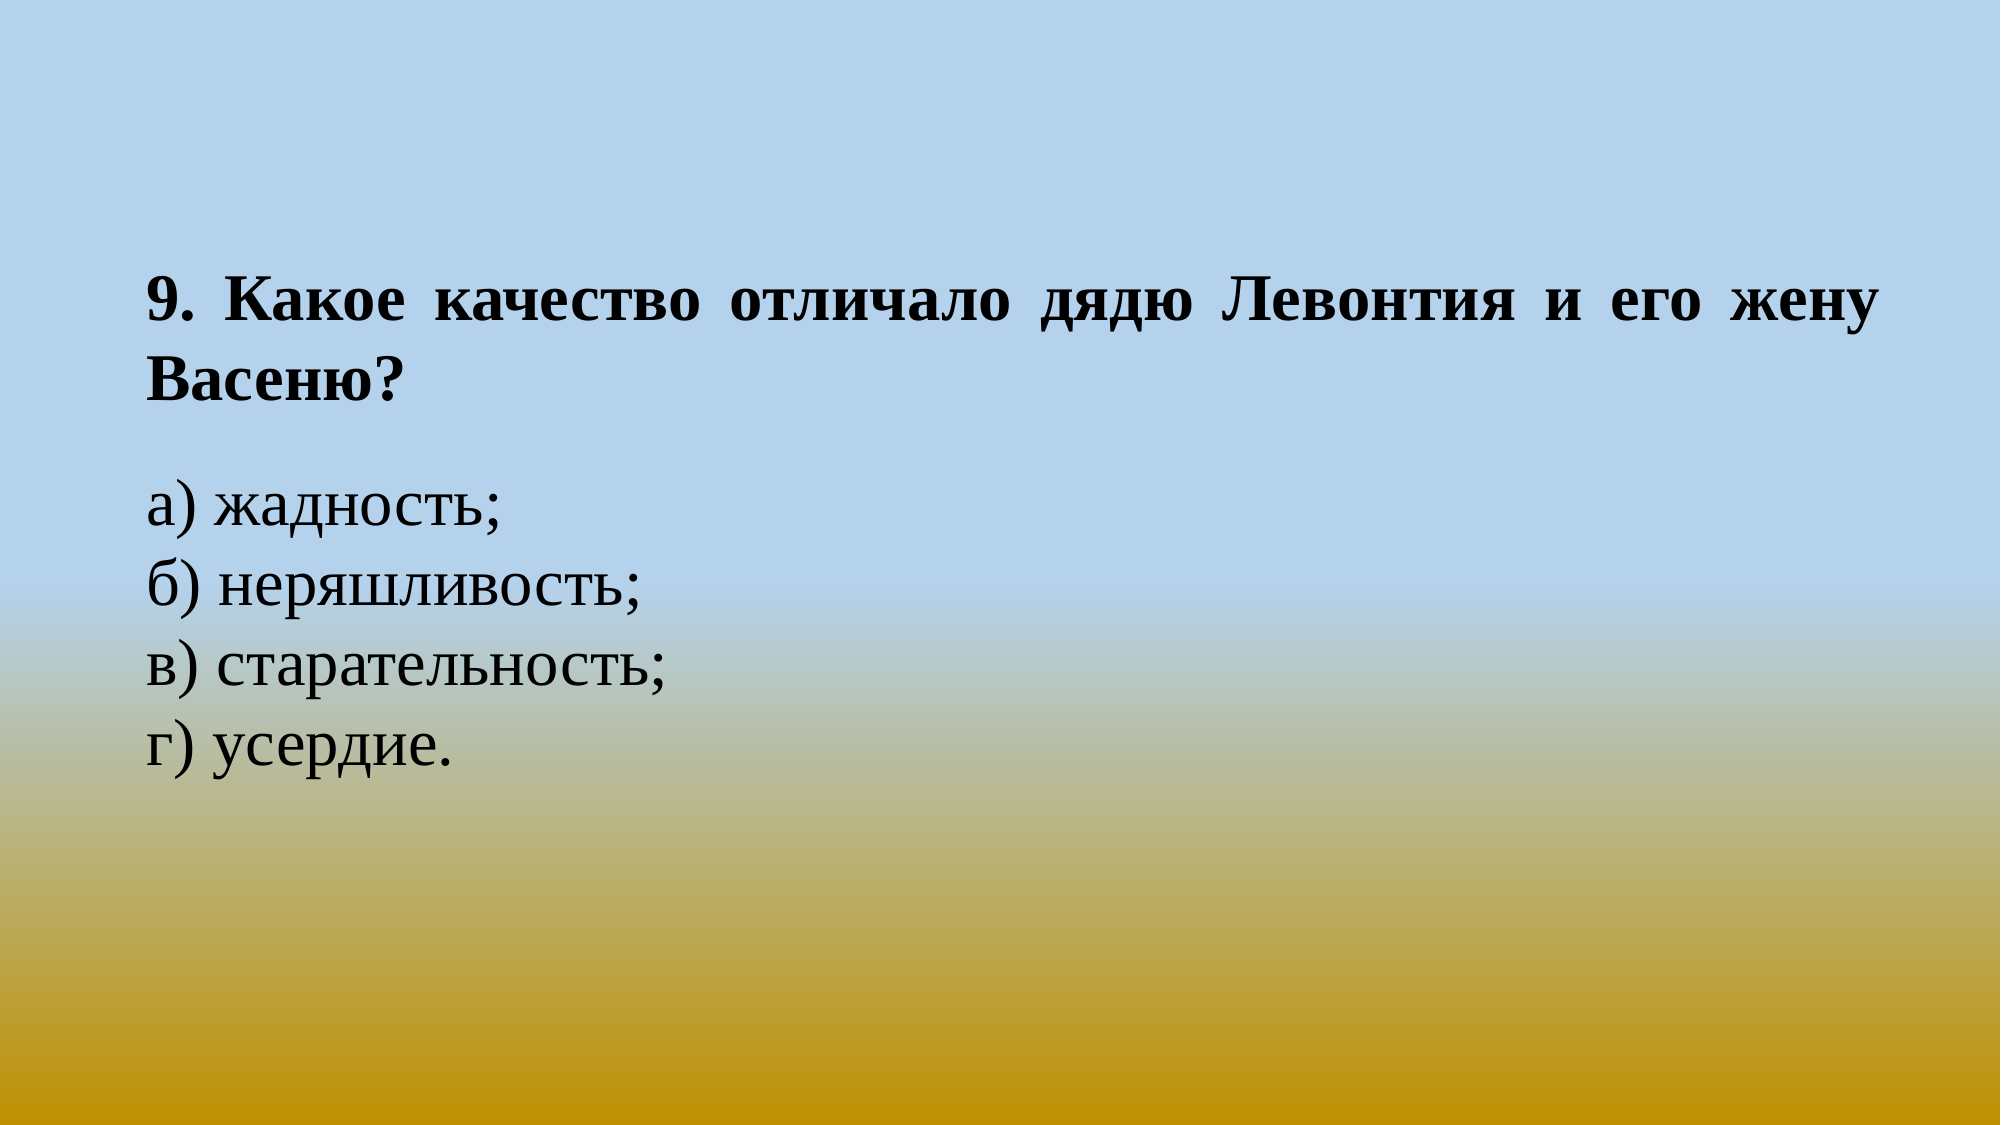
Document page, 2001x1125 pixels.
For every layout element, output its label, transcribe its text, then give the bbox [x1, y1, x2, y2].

text_box 9. Какое качество отличало дядю Левонтия и его жену Васеню? а) жадность; б) неряшливость; в) старательность; г) усердие. [131, 246, 1897, 787]
